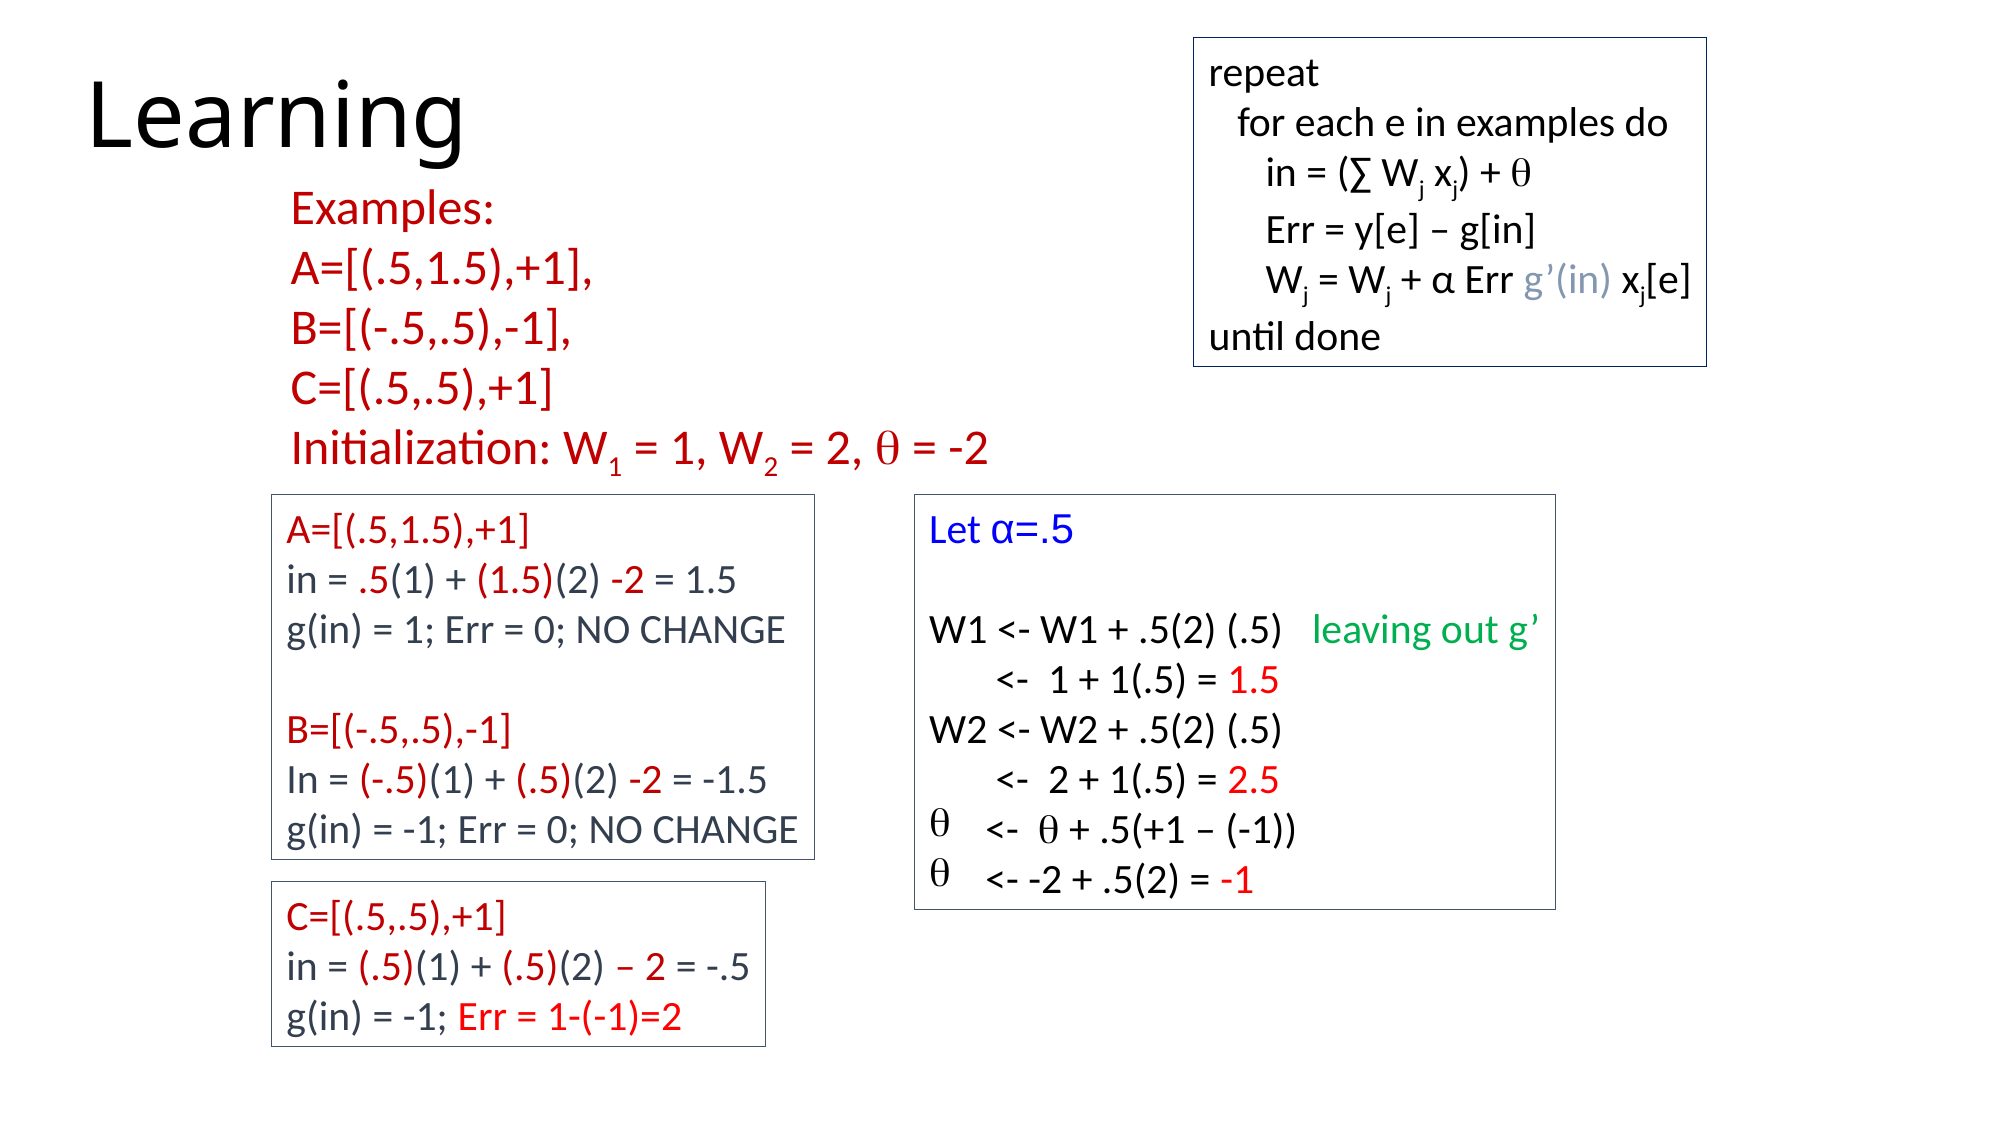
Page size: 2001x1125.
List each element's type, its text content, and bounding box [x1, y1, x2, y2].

text_box C=[(.5,.5),+1] in = (.5)(1) + (.5)(2) – 2 = -.5 g(in) = -1; Err = 1-(-1)=2 [271, 881, 766, 1047]
text_box repeat for each e in examples do in = (∑ Wj xj) +  Err = y[e] – g[in] Wj = Wj + α Err g’(in) xj[e] until done [1194, 37, 1707, 367]
text_box Examples: A=[(.5,1.5),+1], B=[(-.5,.5),-1], C=[(.5,.5),+1] Initialization: W1 = 1, W2 = 2,  = -2 [275, 166, 1004, 490]
text_box Let α=.5 W1 <- W1 + .5(2) (.5) leaving out g’ <- 1 + 1(.5) = 1.5 W2 <- W2 + .5(2) (.5) <- 2 + 1(.5) = 2.5 <-  + .5(+1 – (-1)) <- -2 + .5(2) = -1 [914, 494, 1556, 910]
title Learning [70, 9, 1796, 227]
text_box A=[(.5,1.5),+1] in = .5(1) + (1.5)(2) -2 = 1.5 g(in) = 1; Err = 0; NO CHANGE B=[(-.5,.5),-1] In = (-.5)(1) + (.5)(2) -2 = -1.5 g(in) = -1; Err = 0; NO CHANGE [271, 494, 815, 860]
